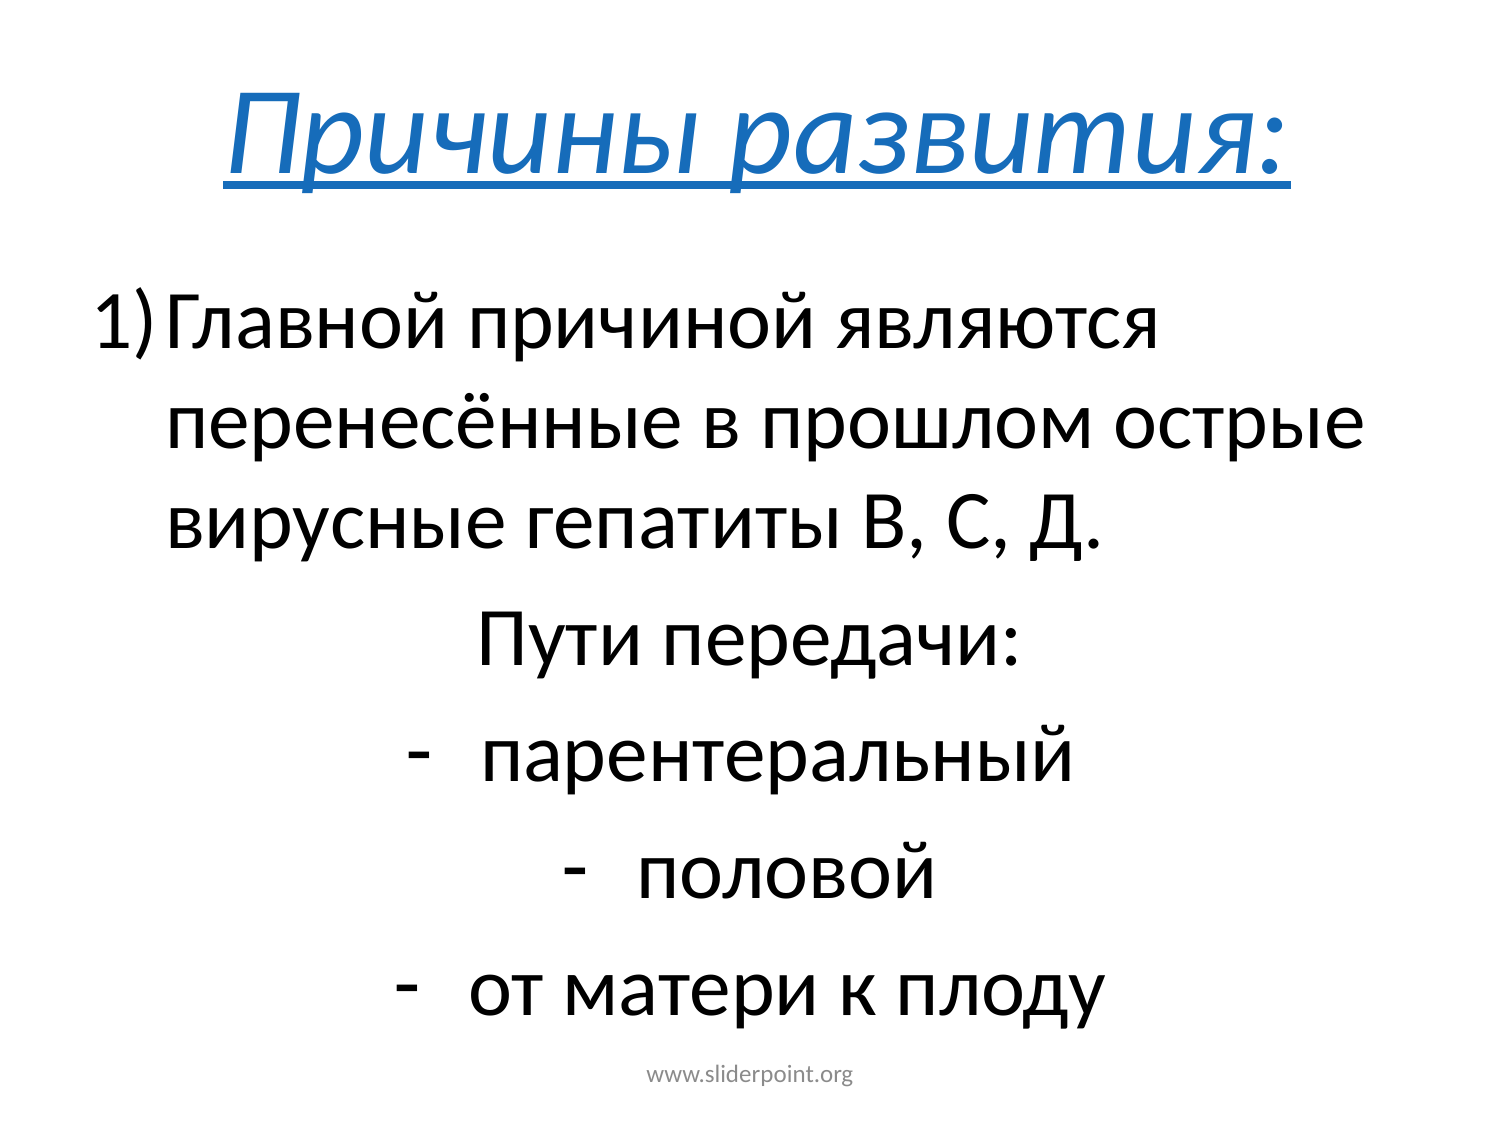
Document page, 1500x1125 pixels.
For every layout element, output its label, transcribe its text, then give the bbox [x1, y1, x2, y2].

title Причины развития: [81, 34, 1433, 212]
list Главной причиной являются перенесённые в прошлом острые вирусные гепатиты В, С, Д. Пути передачи: парентеральный половой от матери к плоду [74, 257, 1426, 1079]
footer www.sliderpoint.org [512, 1042, 988, 1103]
